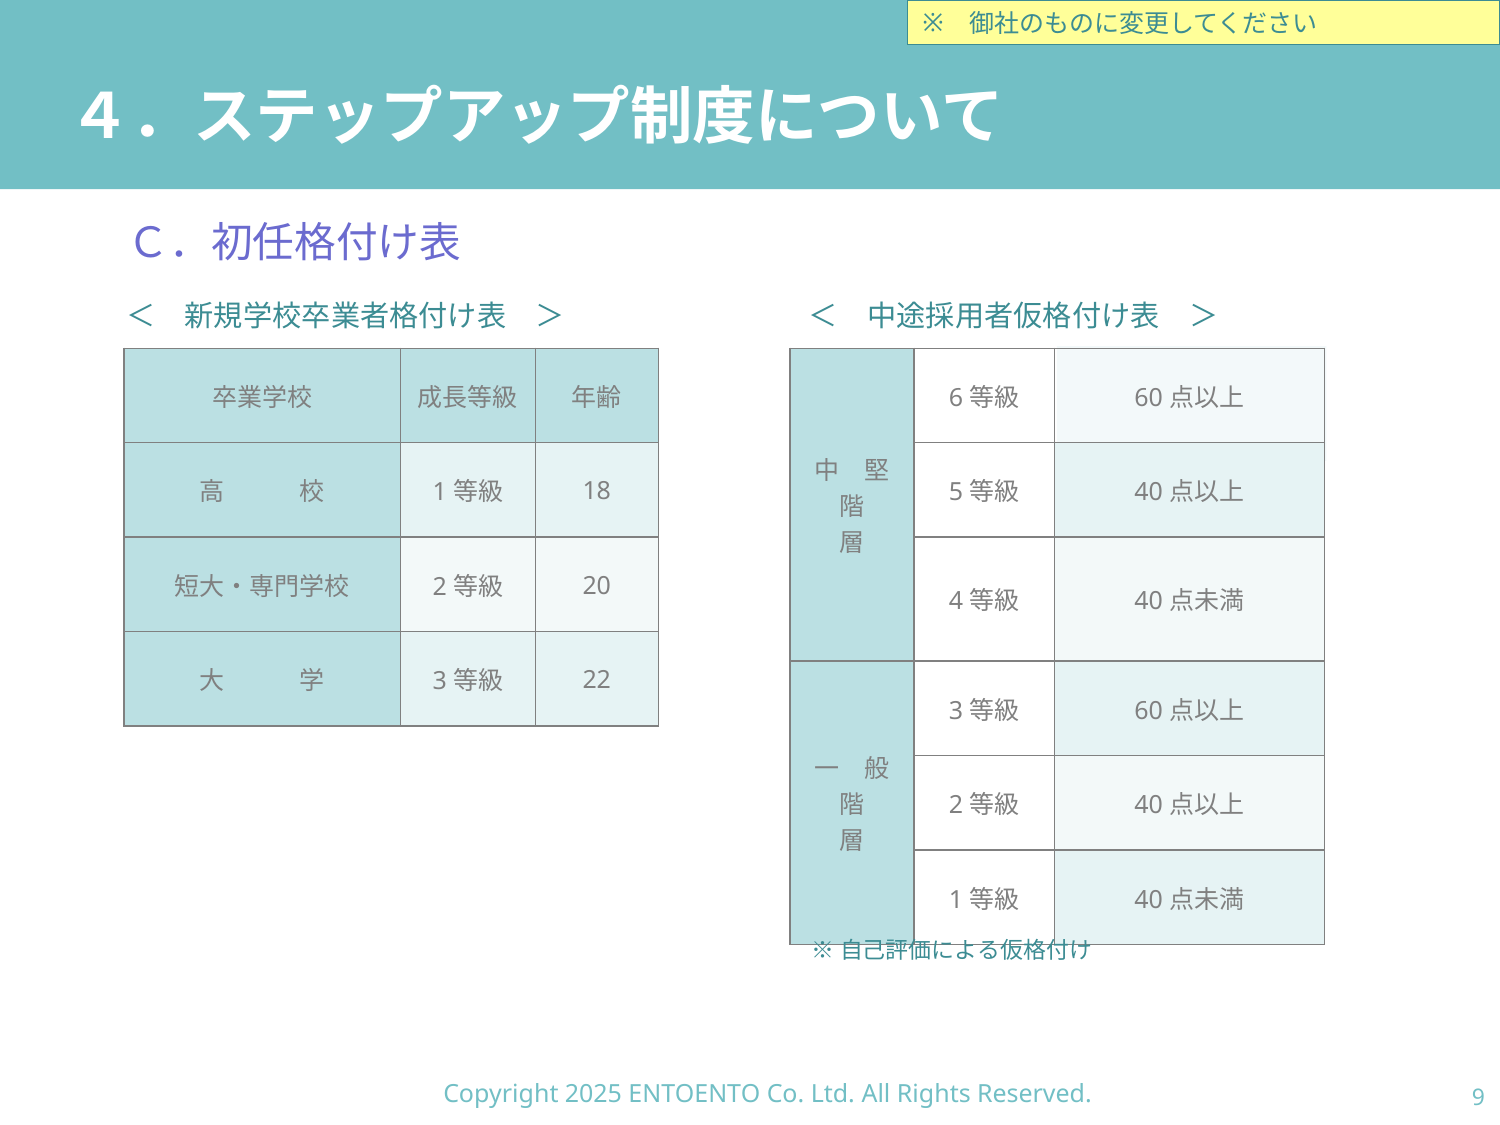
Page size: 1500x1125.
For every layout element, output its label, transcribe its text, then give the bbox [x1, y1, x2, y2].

table_cell 3等級 [915, 662, 1054, 755]
table_cell 4等級 [915, 538, 1054, 660]
table_cell 一 般 階 層 [791, 662, 913, 944]
table_cell 2等級 [401, 538, 535, 631]
text_box 御社のものに変更してください [907, 0, 1500, 45]
title ４．ステップアップ制度について [53, 42, 1388, 185]
slide_number 8 [1187, 1074, 1500, 1121]
table_cell 18 [536, 443, 658, 536]
text_box ＜ 新規学校卒業者格付け表 ＞ [81, 289, 610, 340]
table_cell 5等級 [915, 443, 1054, 536]
table_header 卒業学校 [125, 349, 400, 442]
table_header 成長等級 [401, 349, 535, 442]
table_cell 22 [536, 632, 658, 725]
table_cell 40点以上 [1055, 756, 1324, 849]
text_box ＜ 中途採用者仮格付け表 ＞ [749, 289, 1278, 340]
table_header 年齢 [536, 349, 658, 442]
table_cell 40点未満 [1055, 851, 1324, 928]
table_cell 大 学 [125, 632, 400, 725]
table_cell 2等級 [915, 756, 1054, 849]
table_cell 高 校 [125, 443, 400, 536]
table_cell 40点以上 [1055, 443, 1324, 536]
table_header 中 堅 階 層 [791, 349, 913, 660]
table_cell 60点以上 [1055, 662, 1324, 755]
text_box ※自己評価による仮格付け [796, 928, 1325, 971]
table_cell 3等級 [401, 632, 535, 725]
footer Copyright 2025 ENTOENTO Co. Ltd. All Rights Reserved. [206, 1070, 1331, 1125]
table_cell 短大・専門学校 [125, 538, 400, 631]
list Ｃ．初任格付け表 [112, 208, 1388, 1012]
table_header 6等級 [915, 349, 1054, 442]
table_cell 20 [536, 538, 658, 631]
table_cell 1等級 [401, 443, 535, 536]
table_cell 1等級 [915, 851, 1054, 928]
table_header 60点以上 [1055, 349, 1324, 442]
table_cell 40点未満 [1055, 538, 1324, 660]
